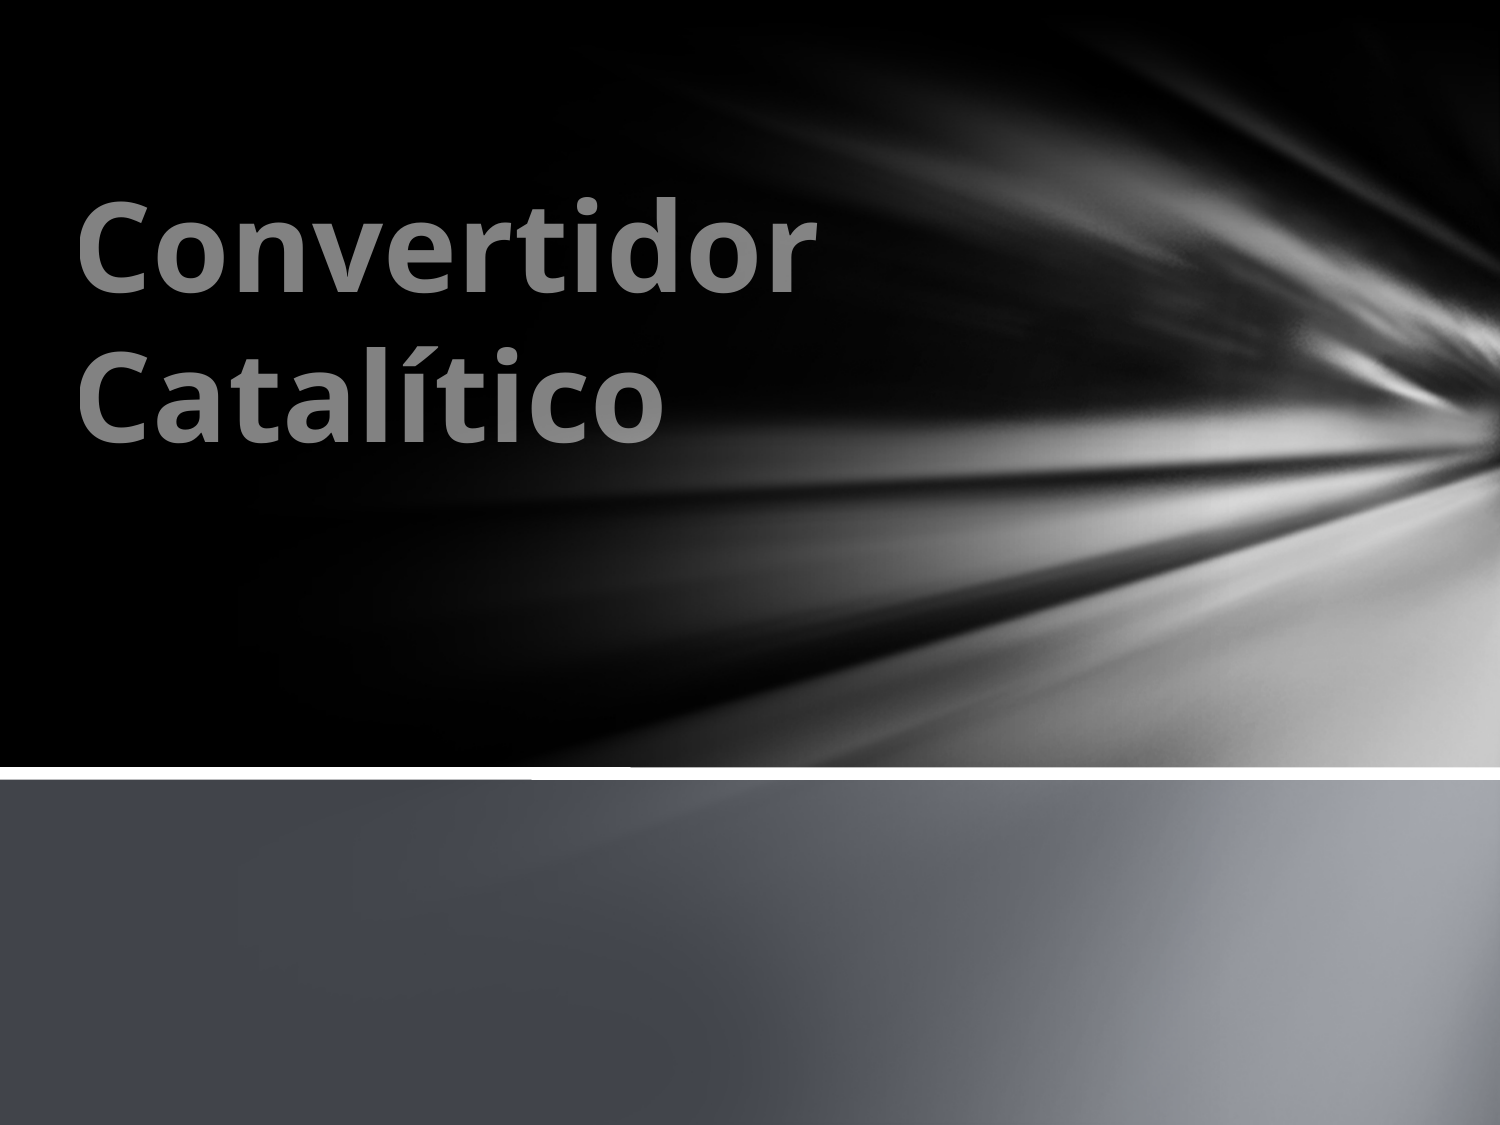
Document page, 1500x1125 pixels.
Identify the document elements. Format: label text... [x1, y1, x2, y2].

title Convertidor Catalítico [57, 75, 1318, 475]
